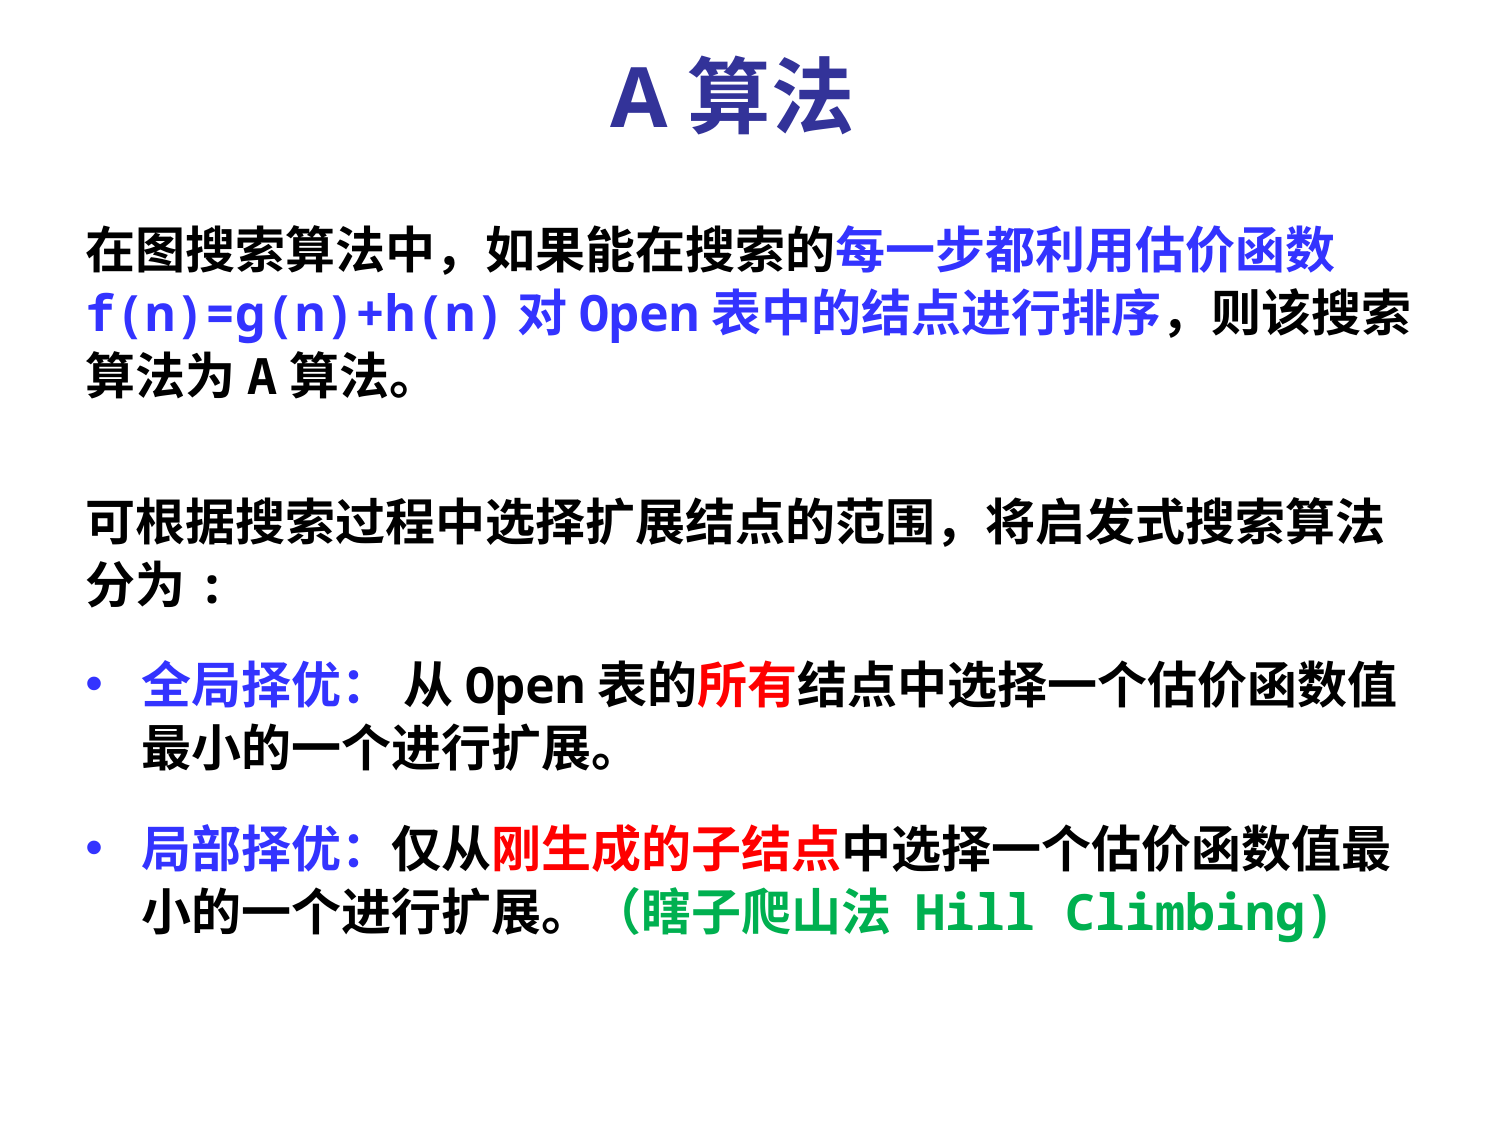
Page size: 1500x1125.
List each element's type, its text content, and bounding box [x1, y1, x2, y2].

text_box A算法 [94, 36, 1371, 152]
text_box 在图搜索算法中，如果能在搜索的每一步都利用估价函数f(n)=g(n)+h(n)对Open表中的结点进行排序，则该搜索算法为A算法。 可根据搜索过程中选择扩展结点的范围，将启发式搜索算法分为: 全局择优： 从Open表的所有结点中选择一个估价函数值最小的一个进行扩展。 局部择优：仅从刚生成的子结点中选择一个估价函数值最小的一个进行扩展。（瞎子爬山法 Hill Climbing) [70, 208, 1441, 948]
